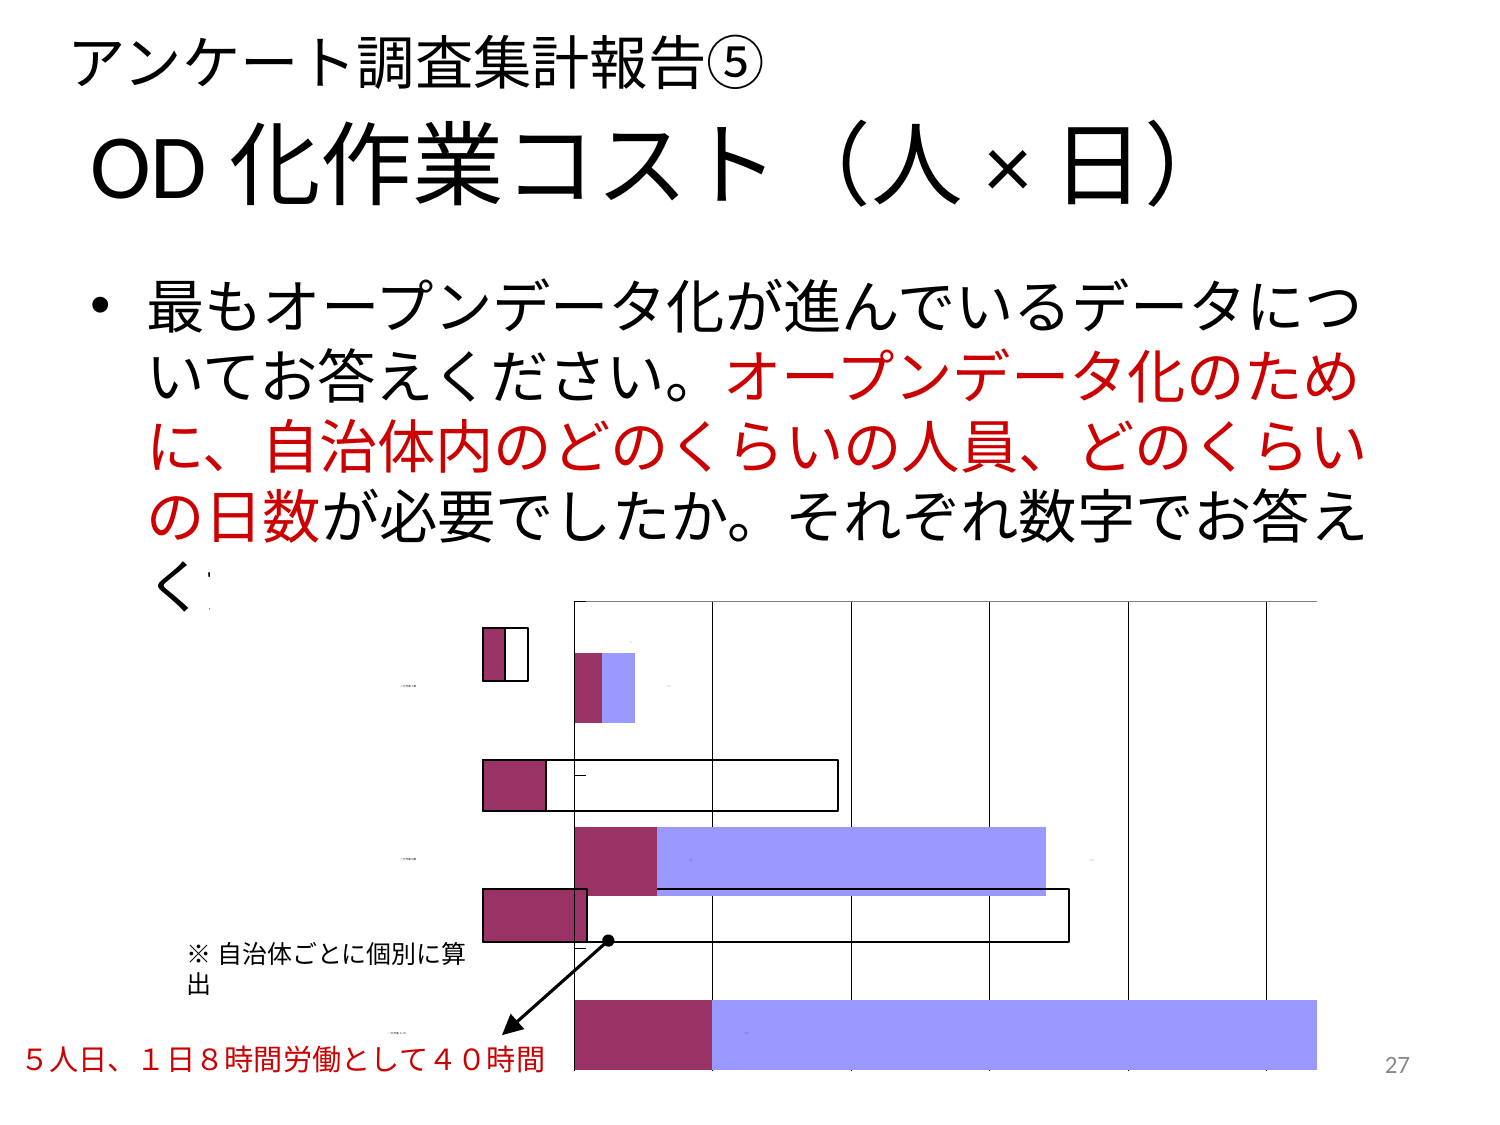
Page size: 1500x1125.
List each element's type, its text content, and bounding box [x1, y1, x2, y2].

text_box ※自治体ごとに個別に算出 [171, 930, 201, 1006]
text_box 27 [1074, 1024, 1425, 1103]
title OD化作業コスト（人×日） [75, 67, 1425, 256]
text_box ５人日、１日８時間労働として４０時間 [5, 1034, 561, 1084]
list 最もオープンデータ化が進んでいるデータについてお答えください。オープンデータ化のために、自治体内のどのくらいの人員、どのくらいの日数が必要でしたか。それぞれ数字でお答えください。 [75, 262, 1425, 622]
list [206, 555, 1318, 1071]
text_box アンケート調査集計報告⑤ [53, 8, 1057, 114]
